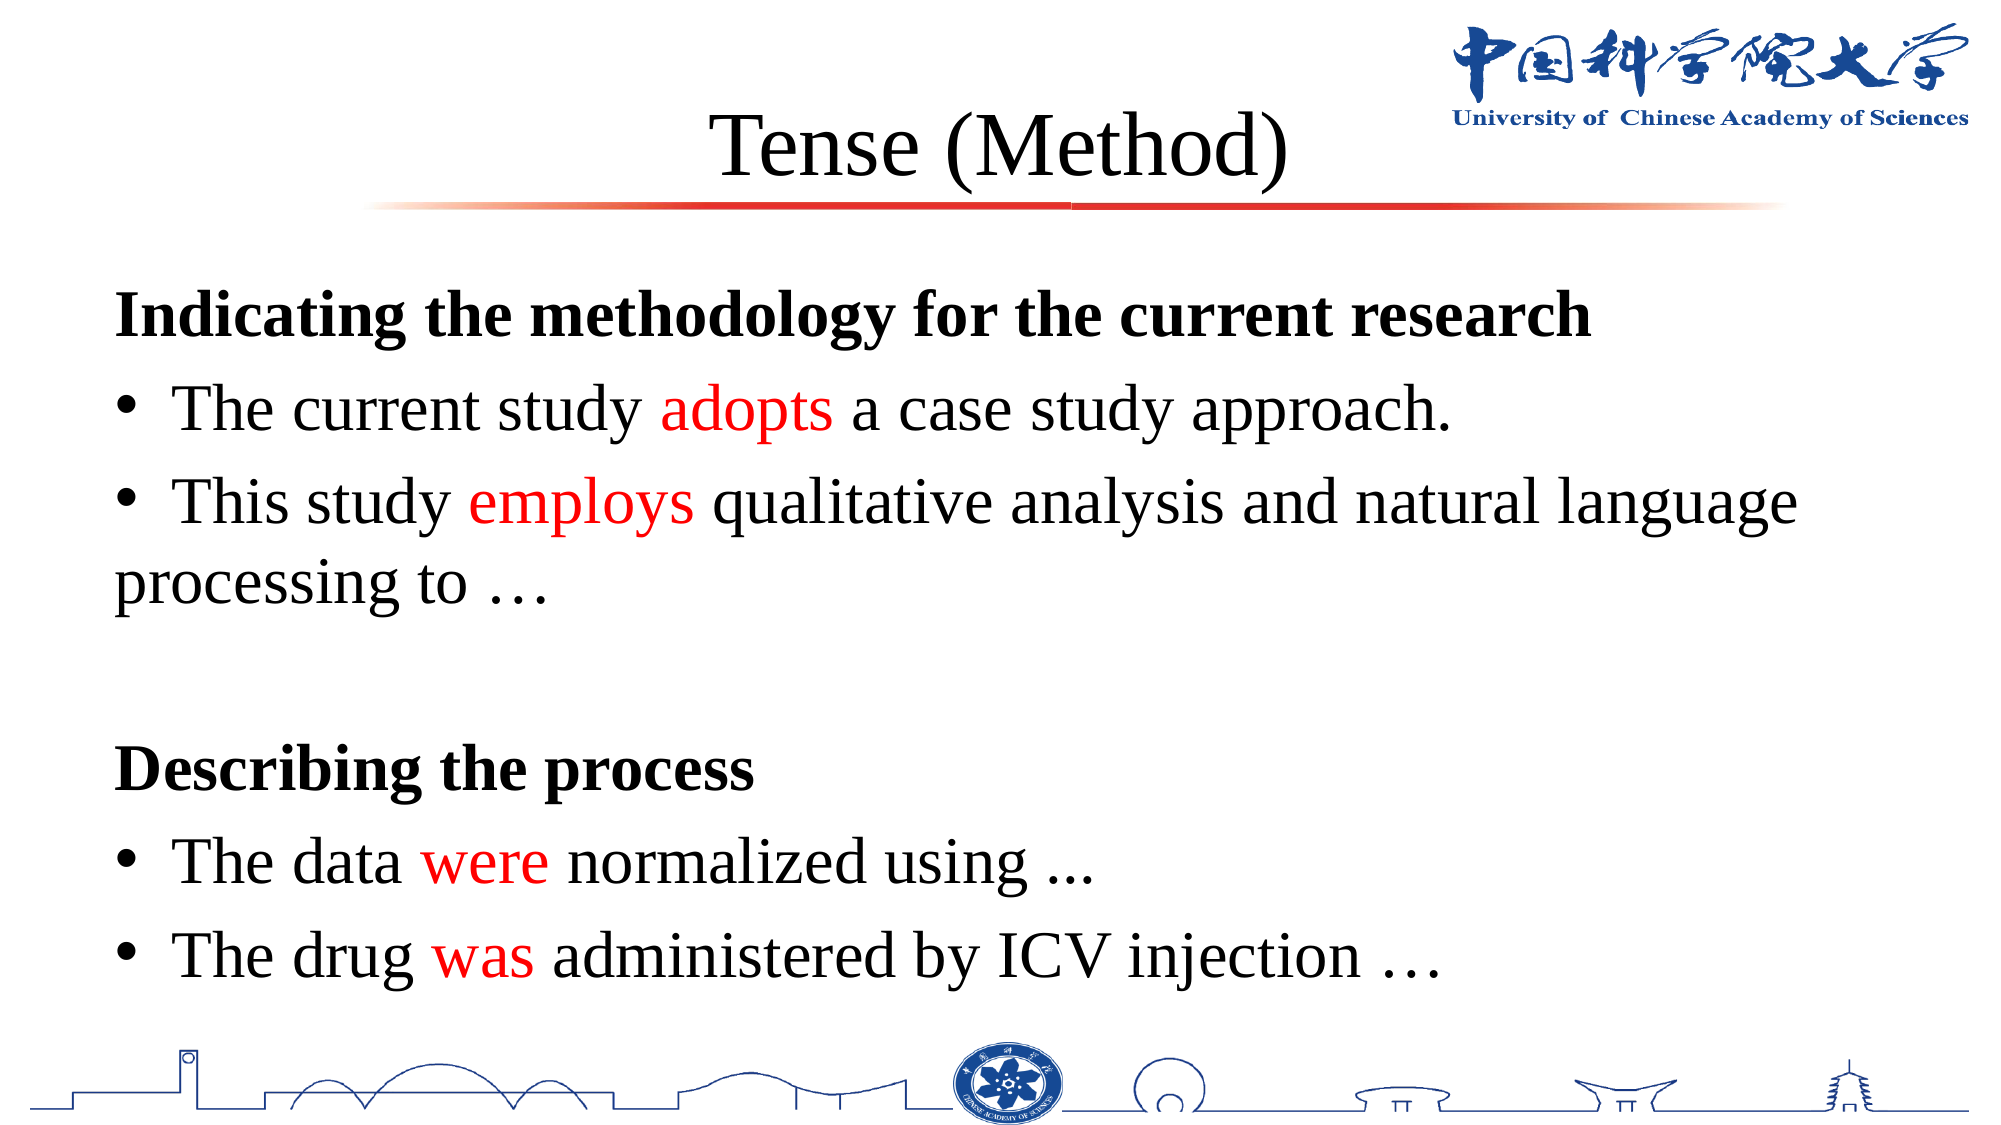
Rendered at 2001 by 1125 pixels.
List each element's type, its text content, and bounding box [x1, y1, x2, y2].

title Tense (Method) [99, 45, 1900, 233]
picture [1437, 23, 1969, 129]
slide_number [1437, 1065, 1905, 1125]
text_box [334, 202, 1816, 210]
picture [30, 1039, 1969, 1125]
list Indicating the methodology for the current research The current study adopts a case study approach. This study employs qualitative analysis and natural language processing to … Describing the process The data were normalized using ... The drug was administered by ICV injection … [99, 262, 1900, 1005]
